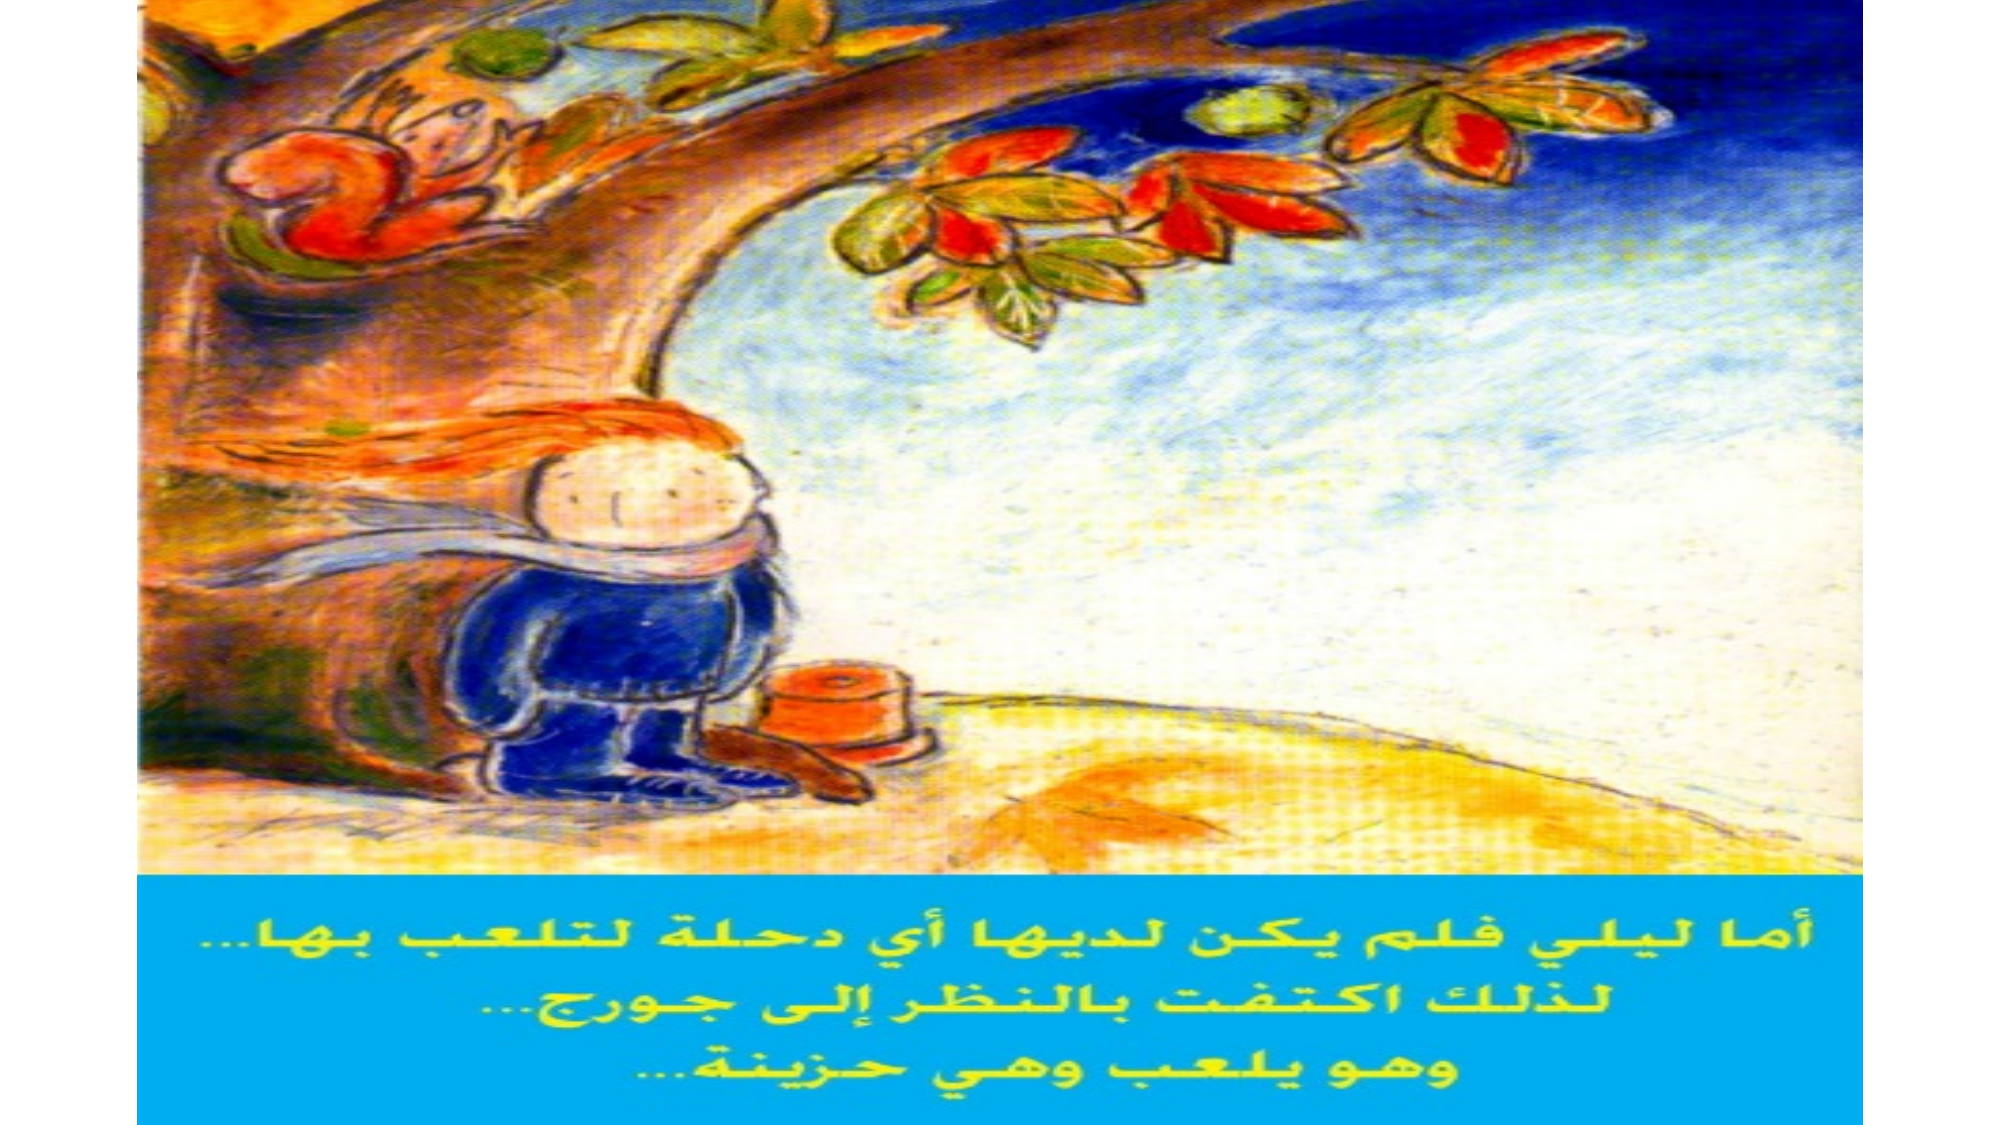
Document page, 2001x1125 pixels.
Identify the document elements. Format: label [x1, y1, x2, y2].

list [137, 0, 1863, 1125]
